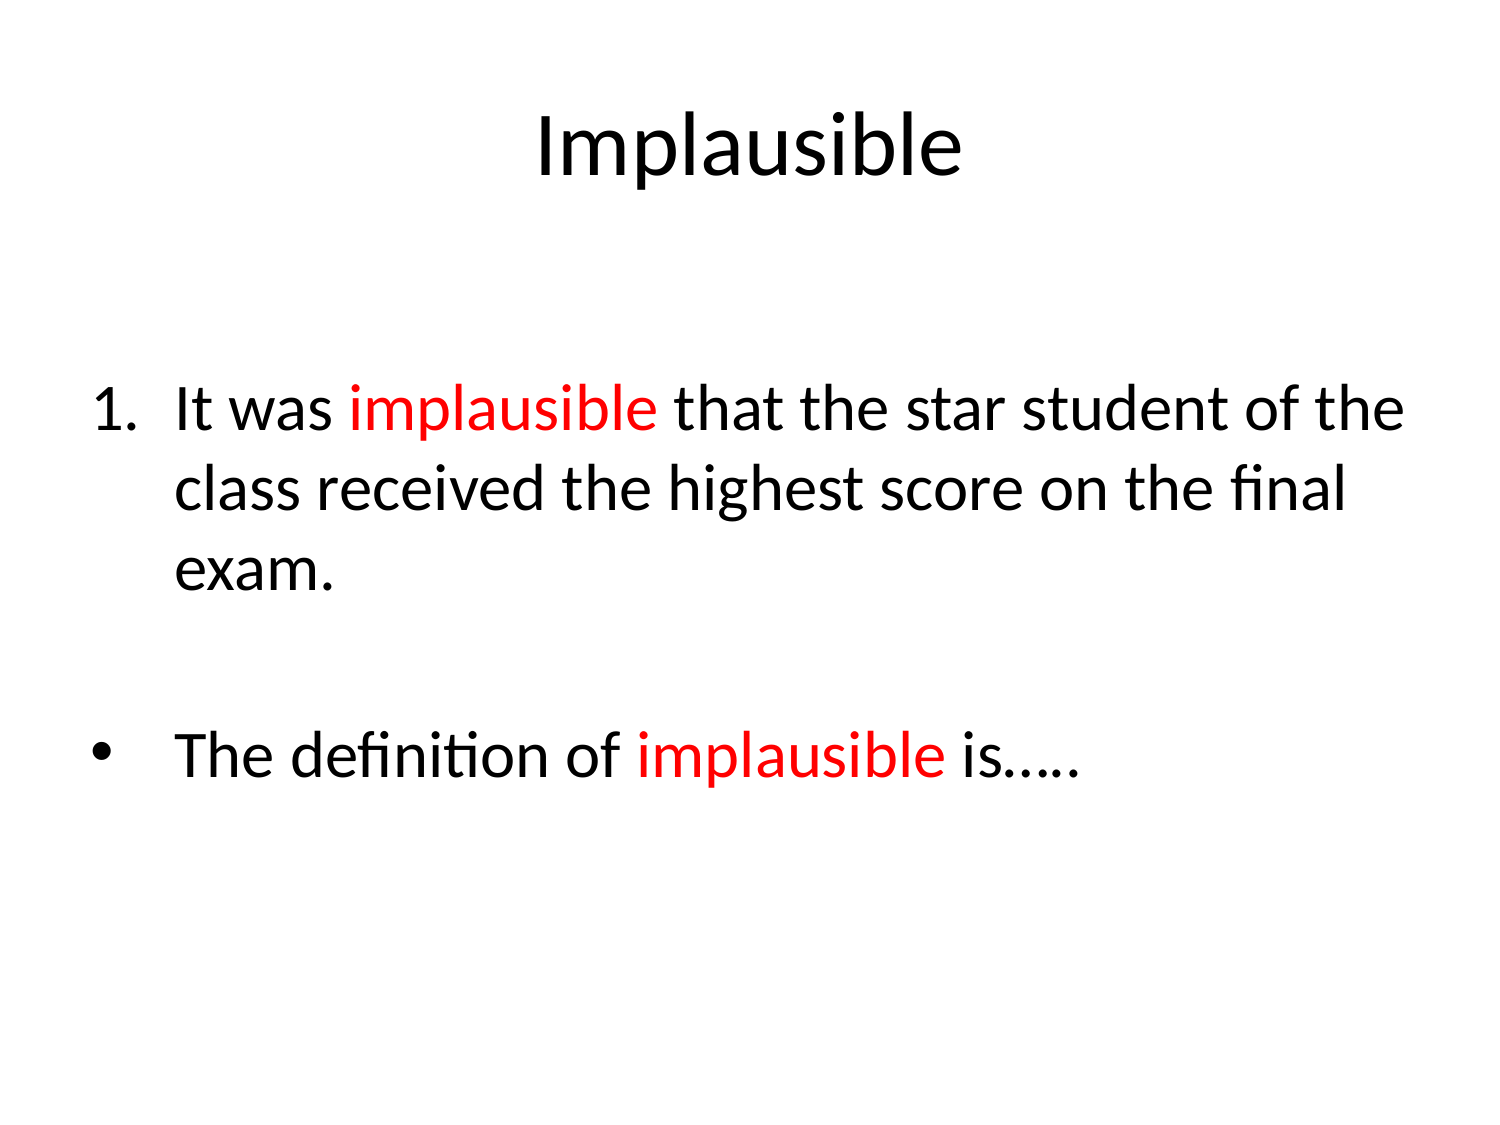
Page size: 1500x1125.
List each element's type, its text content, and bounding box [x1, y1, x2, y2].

list It was implausible that the star student of the class received the highest score on the final exam. The definition of implausible is….. [75, 262, 1425, 1005]
title Implausible [75, 45, 1425, 233]
